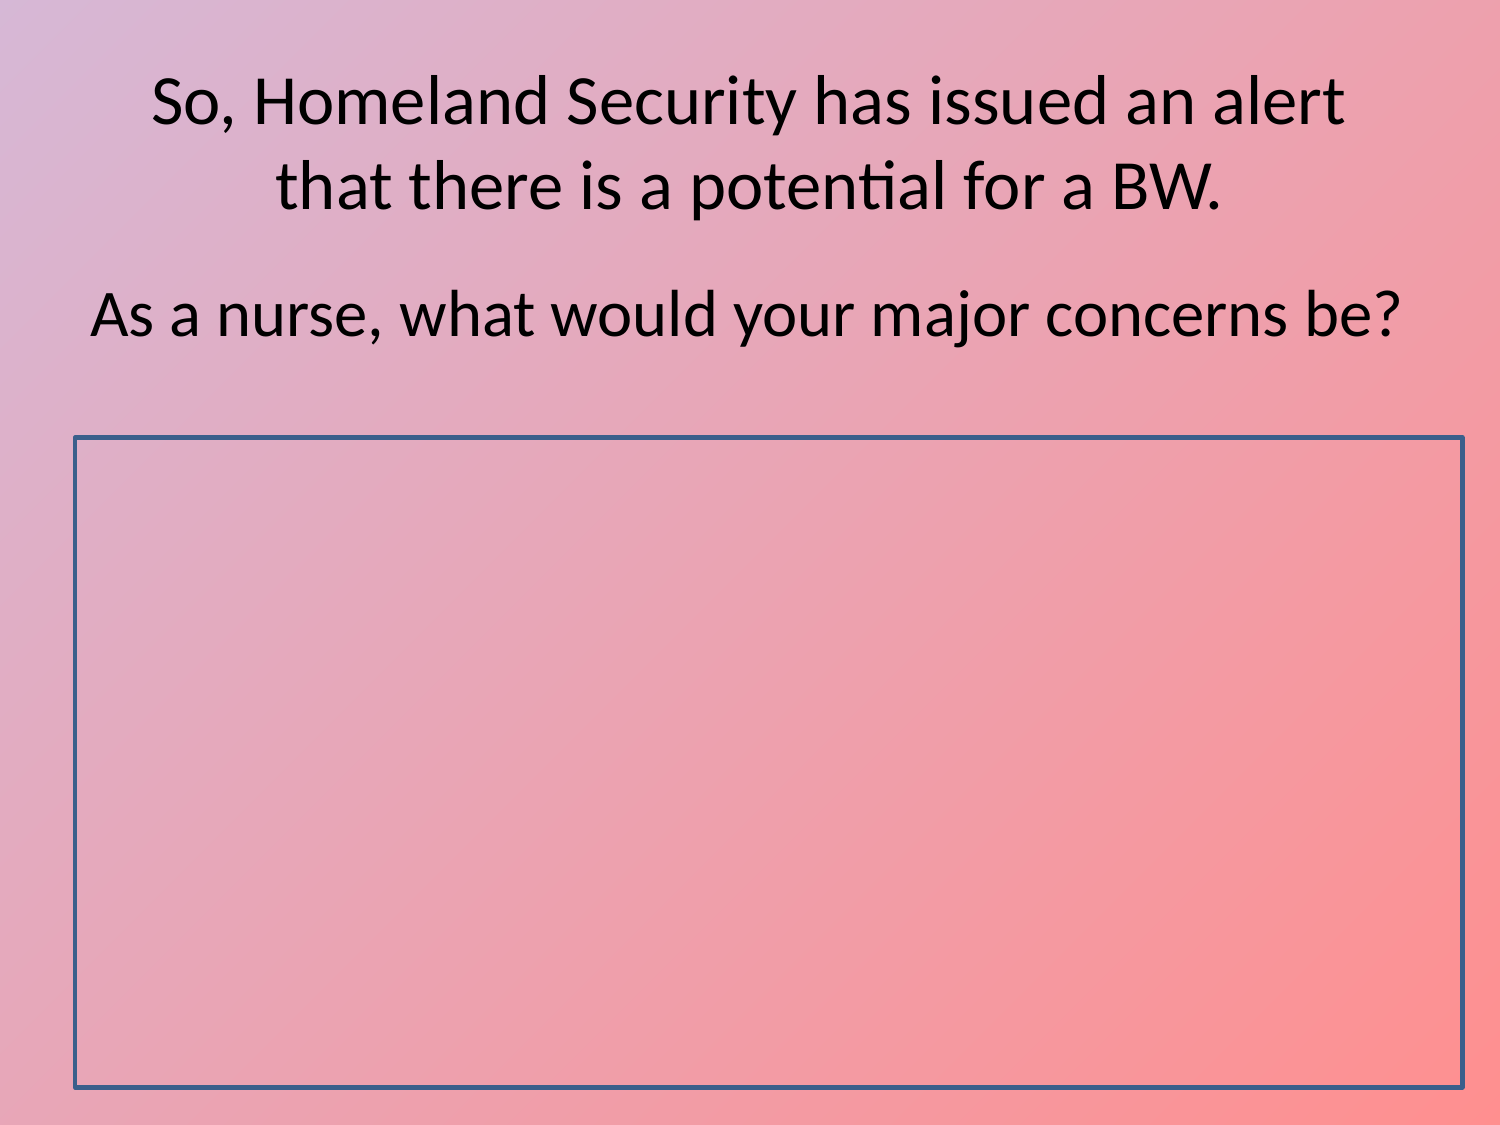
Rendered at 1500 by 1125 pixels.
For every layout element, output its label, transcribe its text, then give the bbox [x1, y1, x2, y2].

title So, Homeland Security has issued an alert that there is a potential for a BW. [75, 45, 1425, 233]
list As a nurse, what would your major concerns be? [75, 262, 1425, 435]
text_box [73, 435, 1465, 1090]
